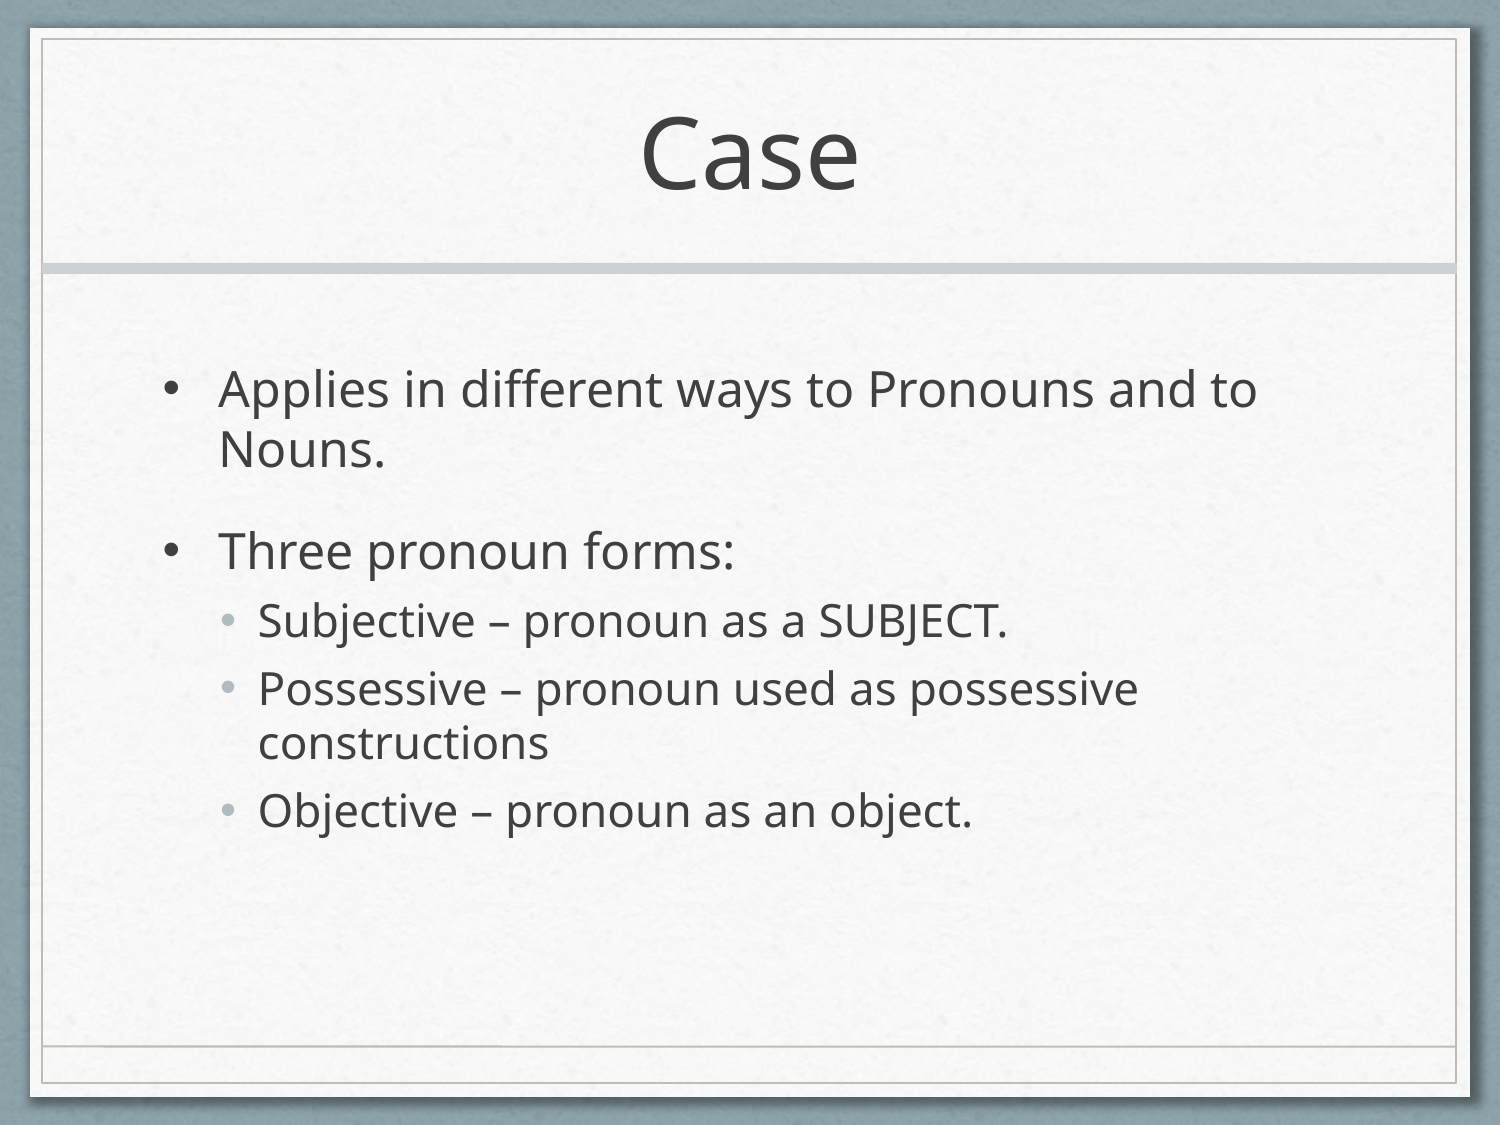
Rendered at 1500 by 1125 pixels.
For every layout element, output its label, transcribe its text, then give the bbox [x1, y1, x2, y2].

title Case [147, 40, 1353, 260]
list Applies in different ways to Pronouns and to Nouns. Three pronoun forms: Subjective – pronoun as a SUBJECT. Possessive – pronoun used as possessive constructions Objective – pronoun as an object. [147, 350, 1353, 995]
picture [30, 28, 1470, 1097]
